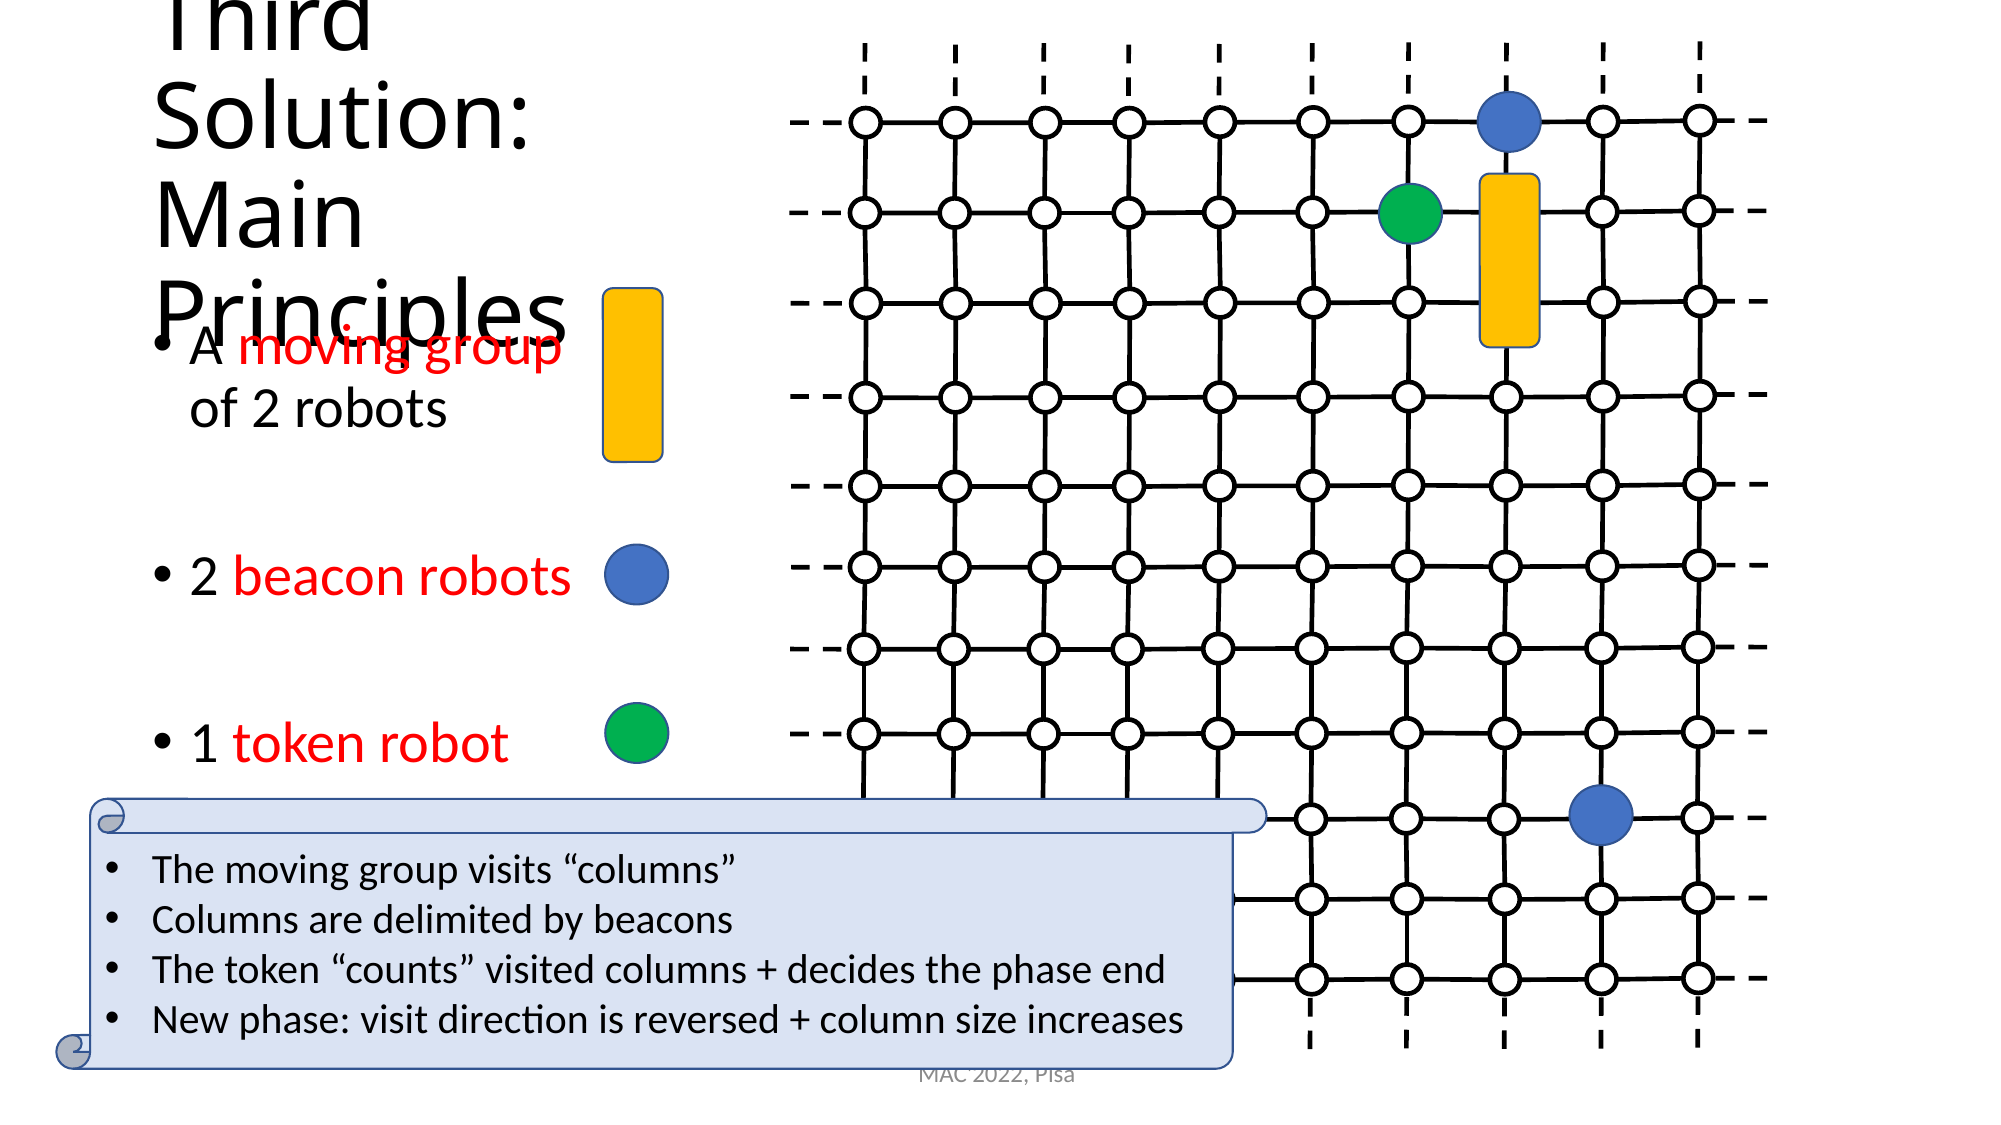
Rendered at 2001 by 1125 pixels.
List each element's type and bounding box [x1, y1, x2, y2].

text_box [55, 41, 1777, 1070]
title [137, 59, 783, 278]
text_box [601, 287, 664, 464]
text_box [604, 543, 670, 606]
text_box [604, 702, 670, 764]
list [137, 216, 636, 797]
footer [662, 1042, 1338, 1103]
